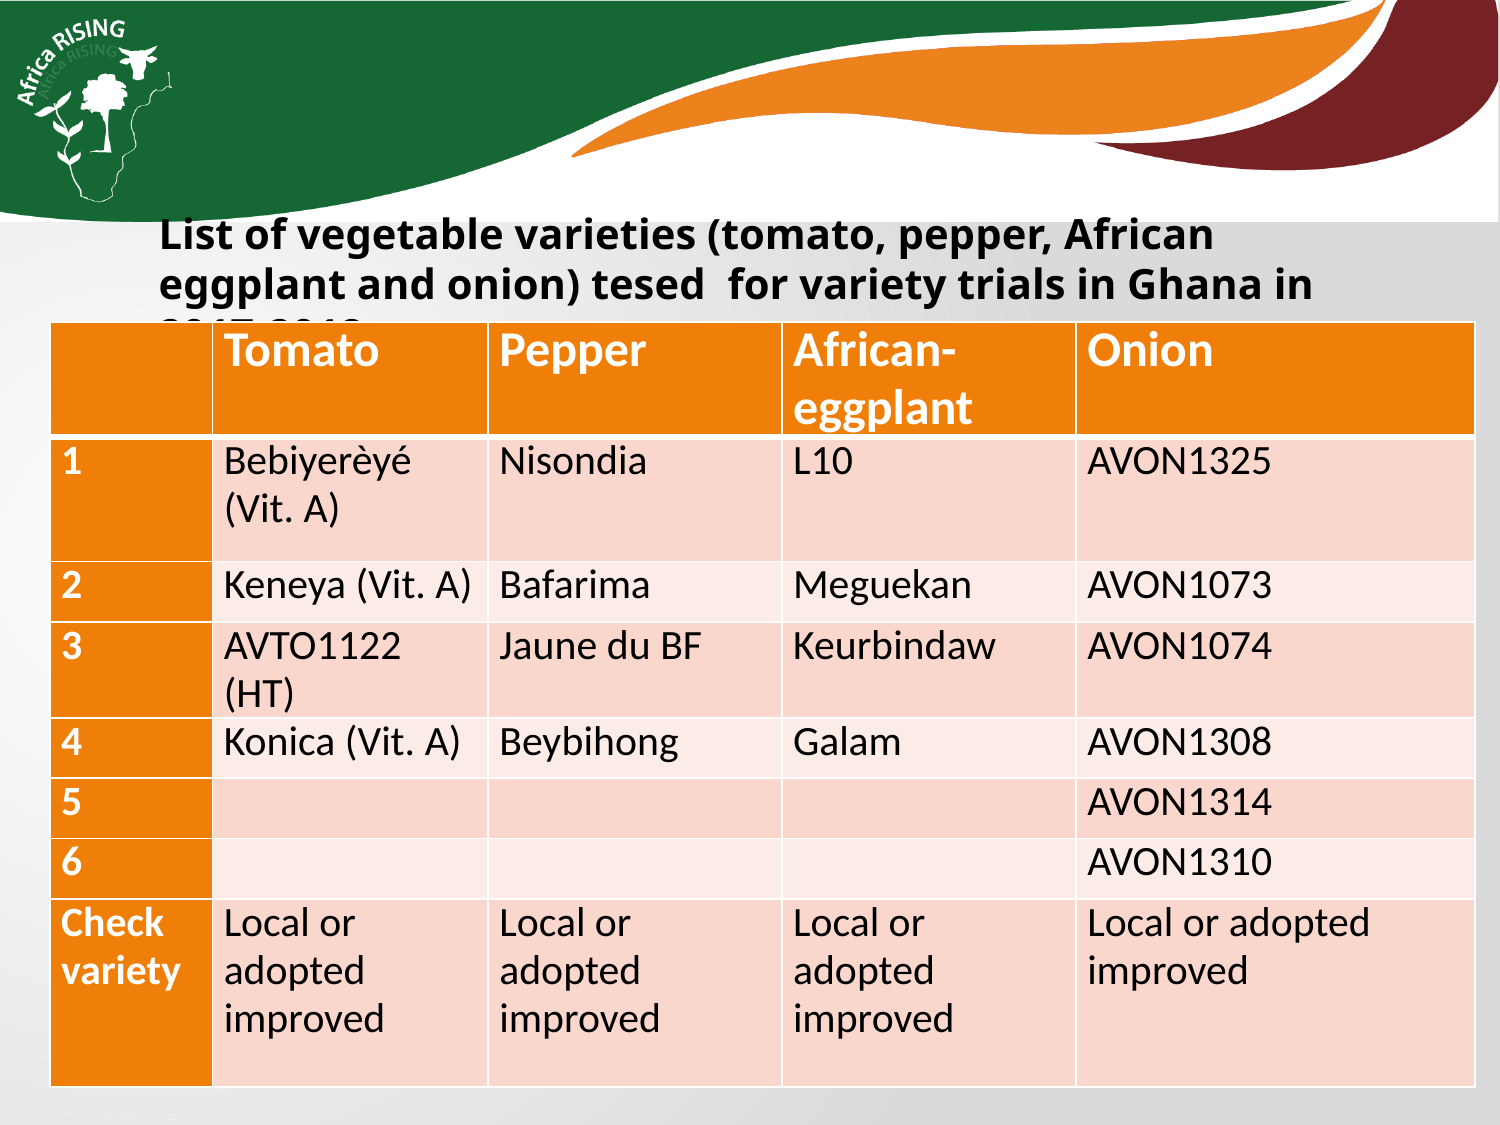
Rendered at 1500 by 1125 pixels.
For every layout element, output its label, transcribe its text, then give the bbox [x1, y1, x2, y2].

list List of vegetable varieties (tomato, pepper, African eggplant and onion) tesed for variety trials in Ghana in 2017-2018 [125, 200, 1400, 321]
table_cell AVON1308 [1077, 719, 1474, 777]
table_header Tomato [213, 323, 487, 434]
table_cell Bebiyerèyé (Vit. A) [213, 440, 487, 561]
table_cell Keurbindaw [783, 623, 1075, 717]
table_header Onion [1077, 323, 1474, 434]
table_cell L10 [783, 440, 1075, 561]
table_cell Meguekan [783, 562, 1075, 621]
table_cell Local or adopted improved [489, 900, 781, 1086]
table_cell AVTO1122 (HT) [213, 623, 487, 717]
table_cell Local or adopted improved [783, 900, 1075, 1086]
table_cell AVON1325 [1077, 440, 1474, 561]
table_cell Local or adopted improved [1077, 900, 1474, 1086]
table_cell AVON1074 [1077, 623, 1474, 717]
table_cell 1 [51, 440, 212, 561]
table_cell [213, 839, 487, 898]
table_cell Check variety [51, 900, 212, 1086]
table_cell 4 [51, 719, 212, 777]
table_cell Konica (Vit. A) [213, 719, 487, 777]
table_cell [783, 779, 1075, 838]
table_cell [783, 839, 1075, 898]
picture [0, 0, 1499, 222]
table_cell Beybihong [489, 719, 781, 777]
table_cell Jaune du BF [489, 623, 781, 717]
table_cell 6 [51, 839, 212, 898]
table_header Pepper [489, 323, 781, 434]
table_cell 2 [51, 562, 212, 621]
table_cell Galam [783, 719, 1075, 777]
table_cell Local or adopted improved [213, 900, 487, 1086]
table_cell AVON1314 [1077, 779, 1474, 838]
table_cell AVON1310 [1077, 839, 1474, 898]
table_cell 5 [51, 779, 212, 838]
table_header African-eggplant [783, 323, 1075, 434]
table_cell Nisondia [489, 440, 781, 561]
table_cell [489, 779, 781, 838]
table_cell [213, 779, 487, 838]
table_cell [489, 839, 781, 898]
table_header [51, 323, 212, 434]
table_cell 3 [51, 623, 212, 717]
table_cell Bafarima [489, 562, 781, 621]
table_cell Keneya (Vit. A) [213, 562, 487, 621]
table_cell AVON1073 [1077, 562, 1474, 621]
